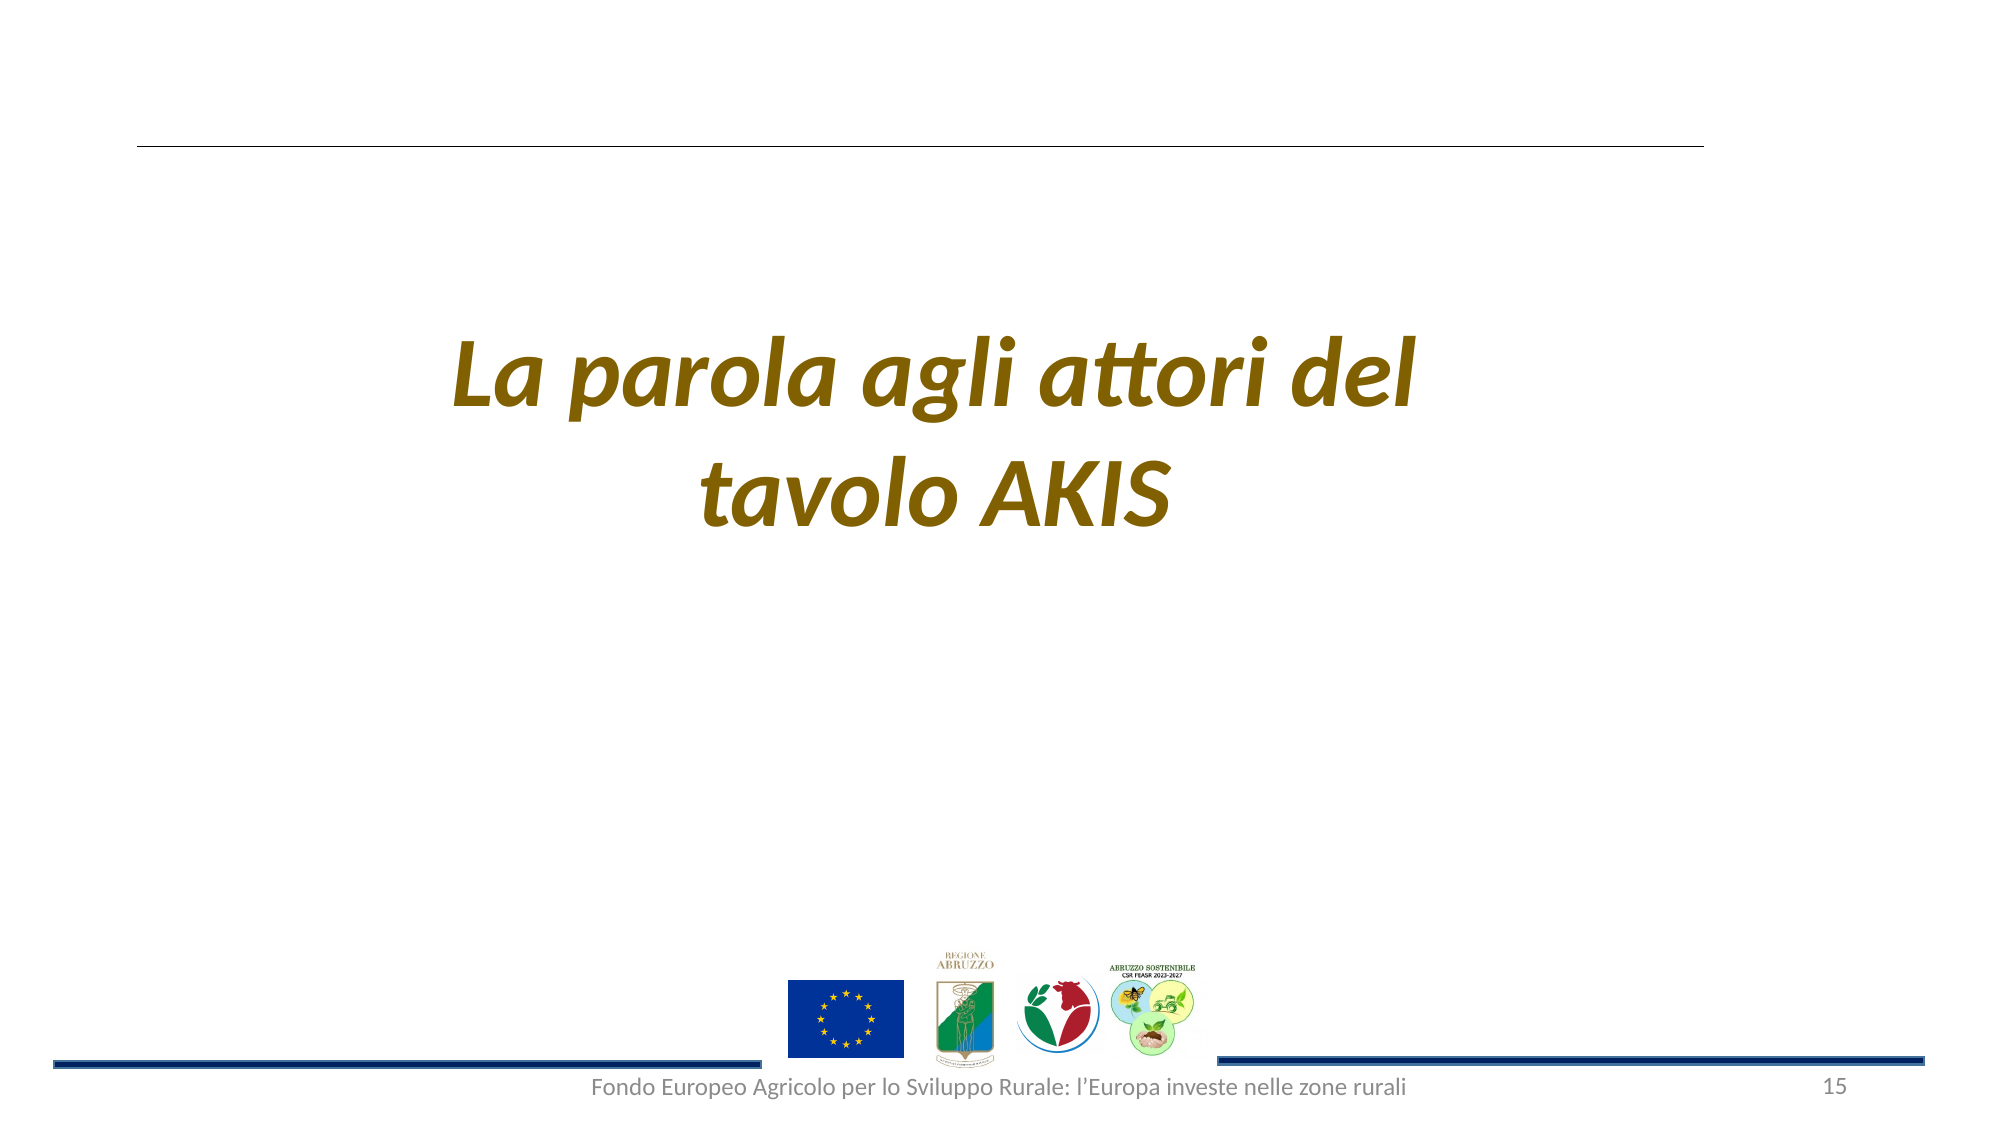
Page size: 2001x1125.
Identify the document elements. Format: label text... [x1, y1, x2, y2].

text_box La parola agli attori del tavolo AKIS [319, 298, 1549, 554]
picture [788, 980, 904, 1058]
picture [1096, 954, 1208, 1059]
picture [913, 946, 1017, 1077]
